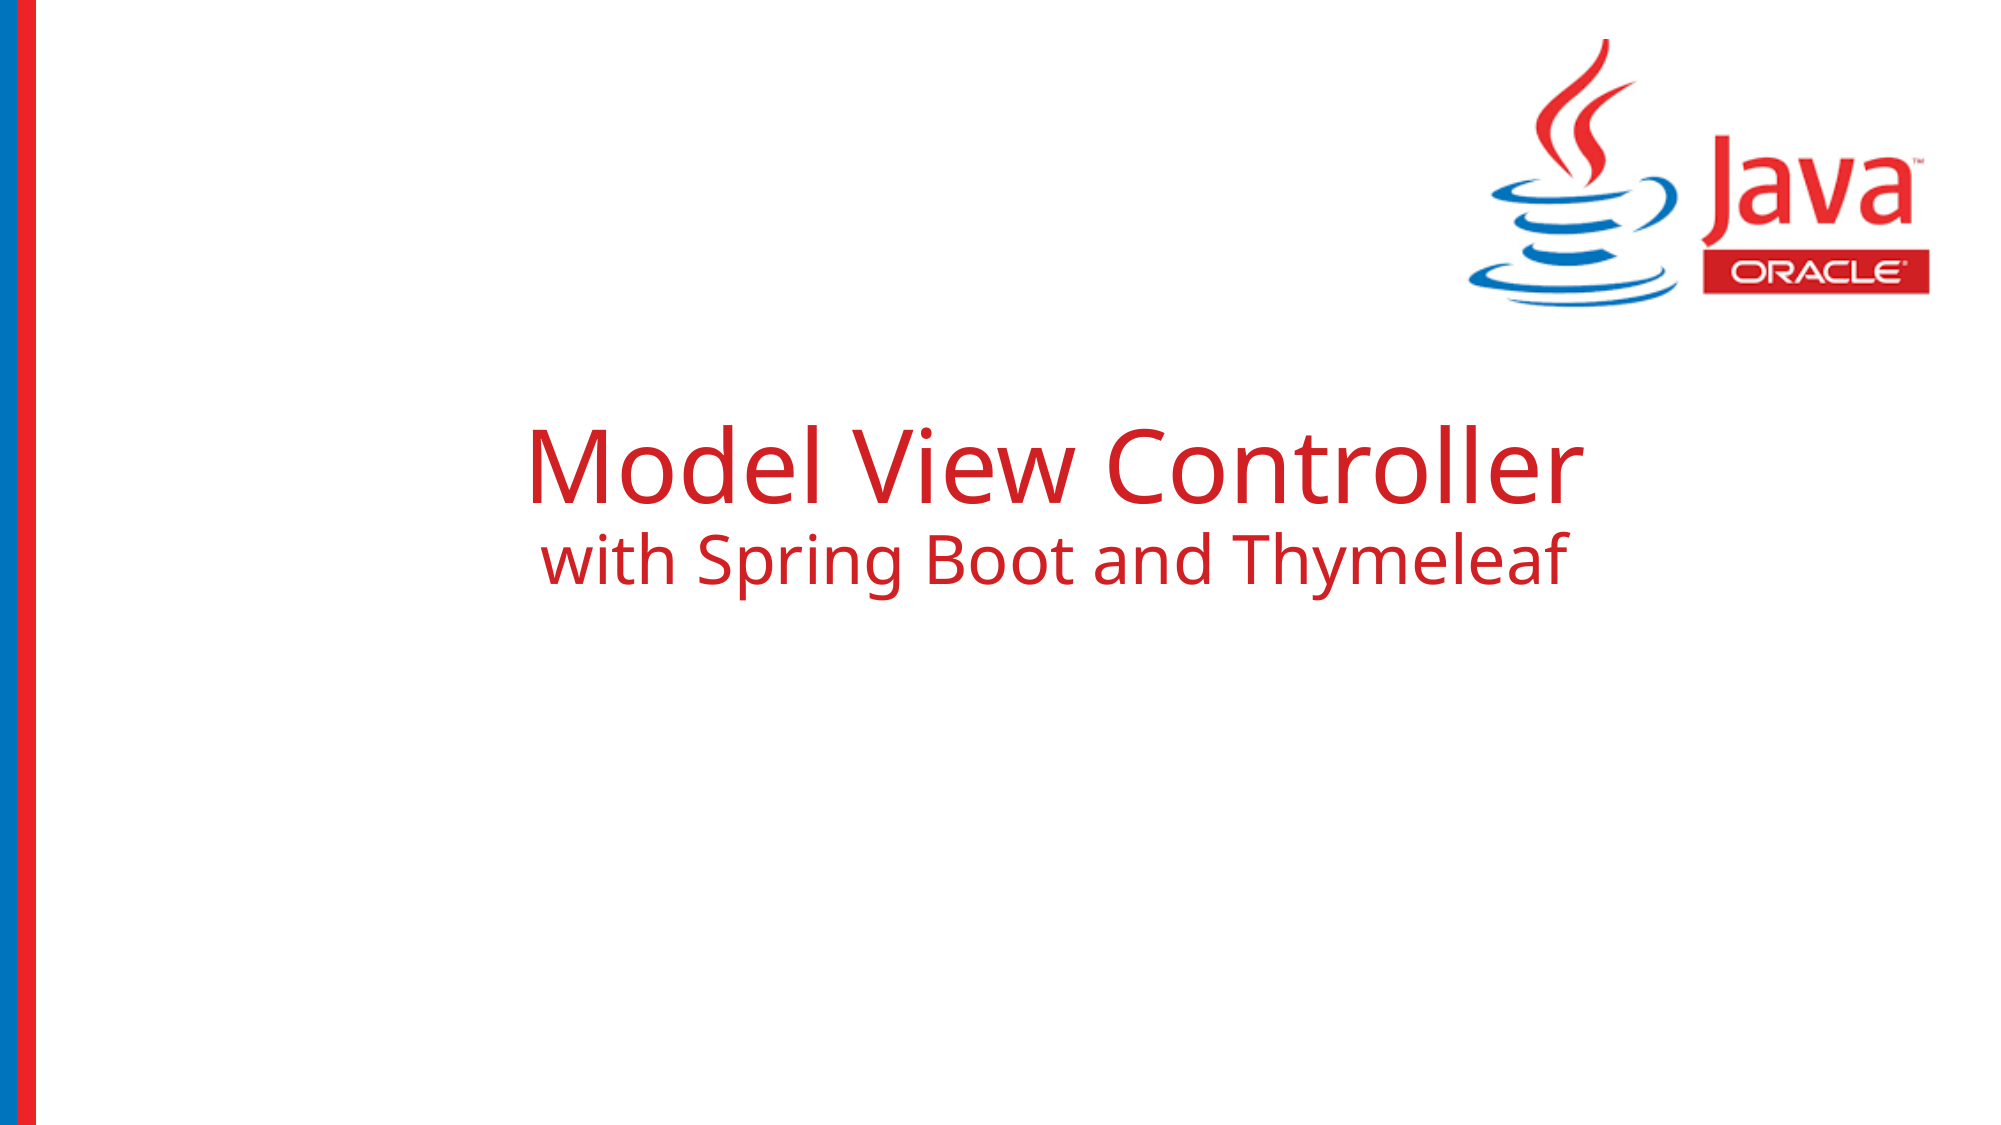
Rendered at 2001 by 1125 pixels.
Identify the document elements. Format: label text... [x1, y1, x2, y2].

picture [1422, 39, 1981, 323]
title Model View Controller with Spring Boot and Thymeleaf [221, 406, 1888, 608]
